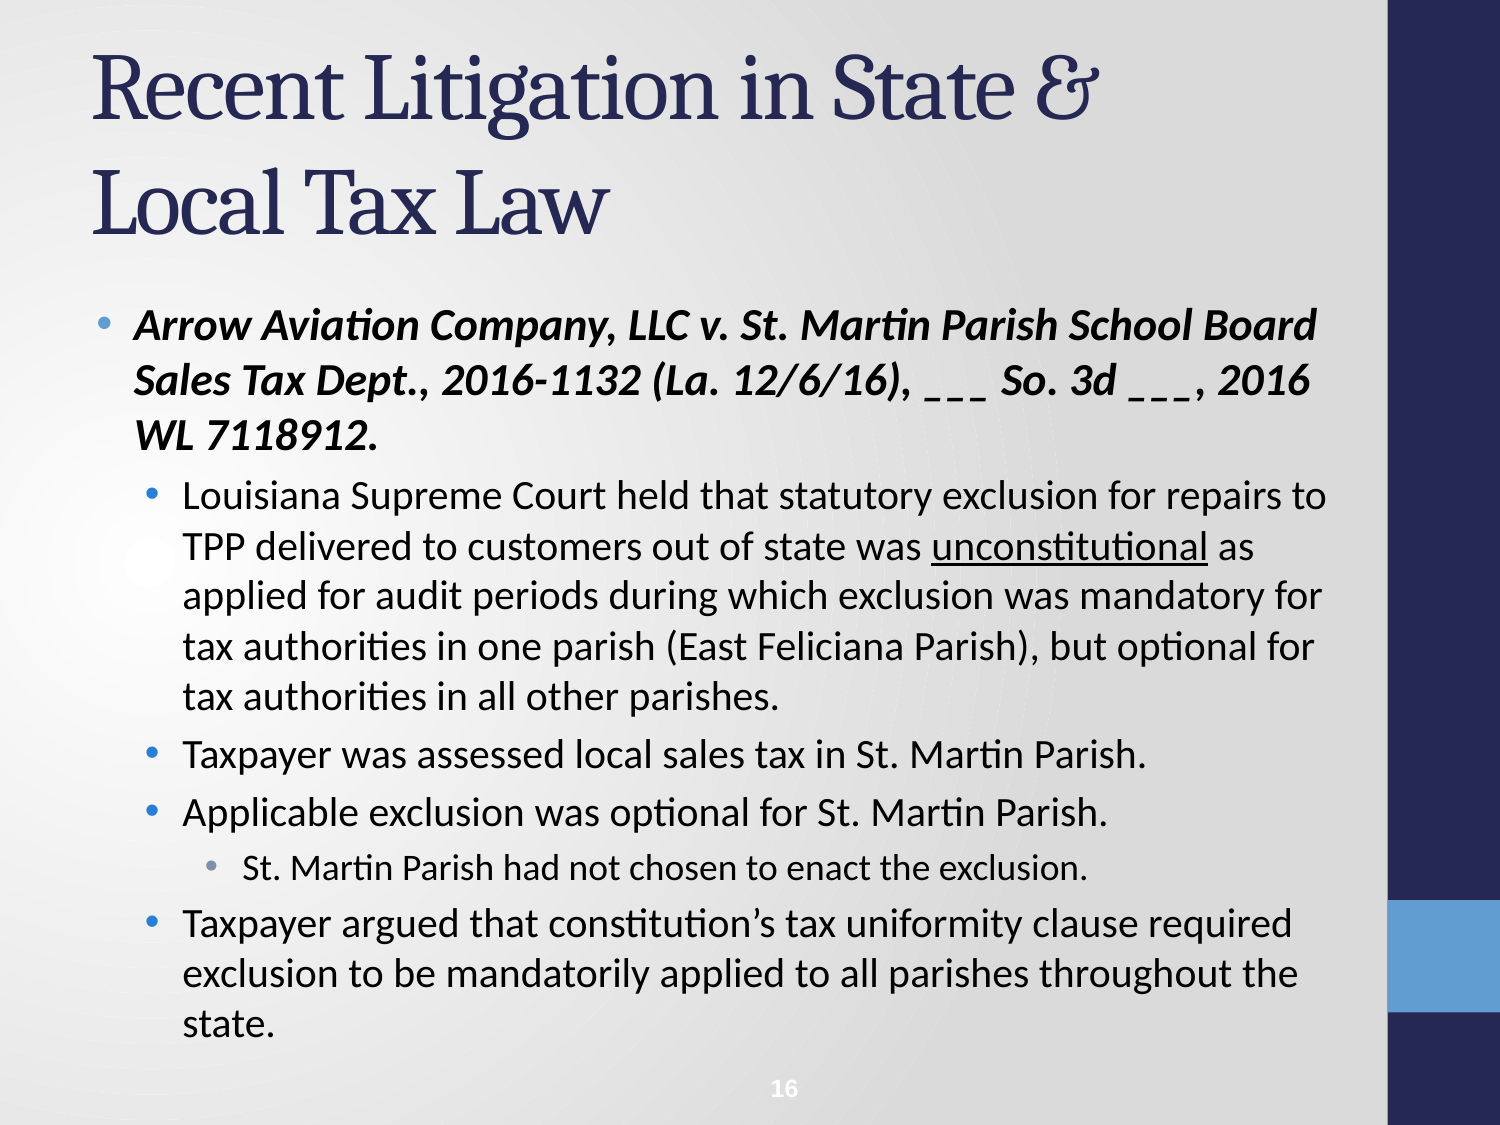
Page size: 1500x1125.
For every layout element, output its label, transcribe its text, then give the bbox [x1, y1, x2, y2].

title Recent Litigation in State & Local Tax Law [75, 45, 1325, 233]
text_box 16 [609, 1065, 960, 1125]
list Arrow Aviation Company, LLC v. St. Martin Parish School Board Sales Tax Dept., 2016-1132 (La. 12/6/16), ___ So. 3d ___, 2016 WL 7118912. Louisiana Supreme Court held that statutory exclusion for repairs to TPP delivered to customers out of state was unconstitutional as applied for audit periods during which exclusion was mandatory for tax authorities in one parish (East Feliciana Parish), but optional for tax authorities in all other parishes. Taxpayer was assessed local sales tax in St. Martin Parish. Applicable exclusion was optional for St. Martin Parish. St. Martin Parish had not chosen to enact the exclusion. Taxpayer argued that constitution’s tax uniformity clause required exclusion to be mandatorily applied to all parishes throughout the state. [62, 287, 1363, 1125]
